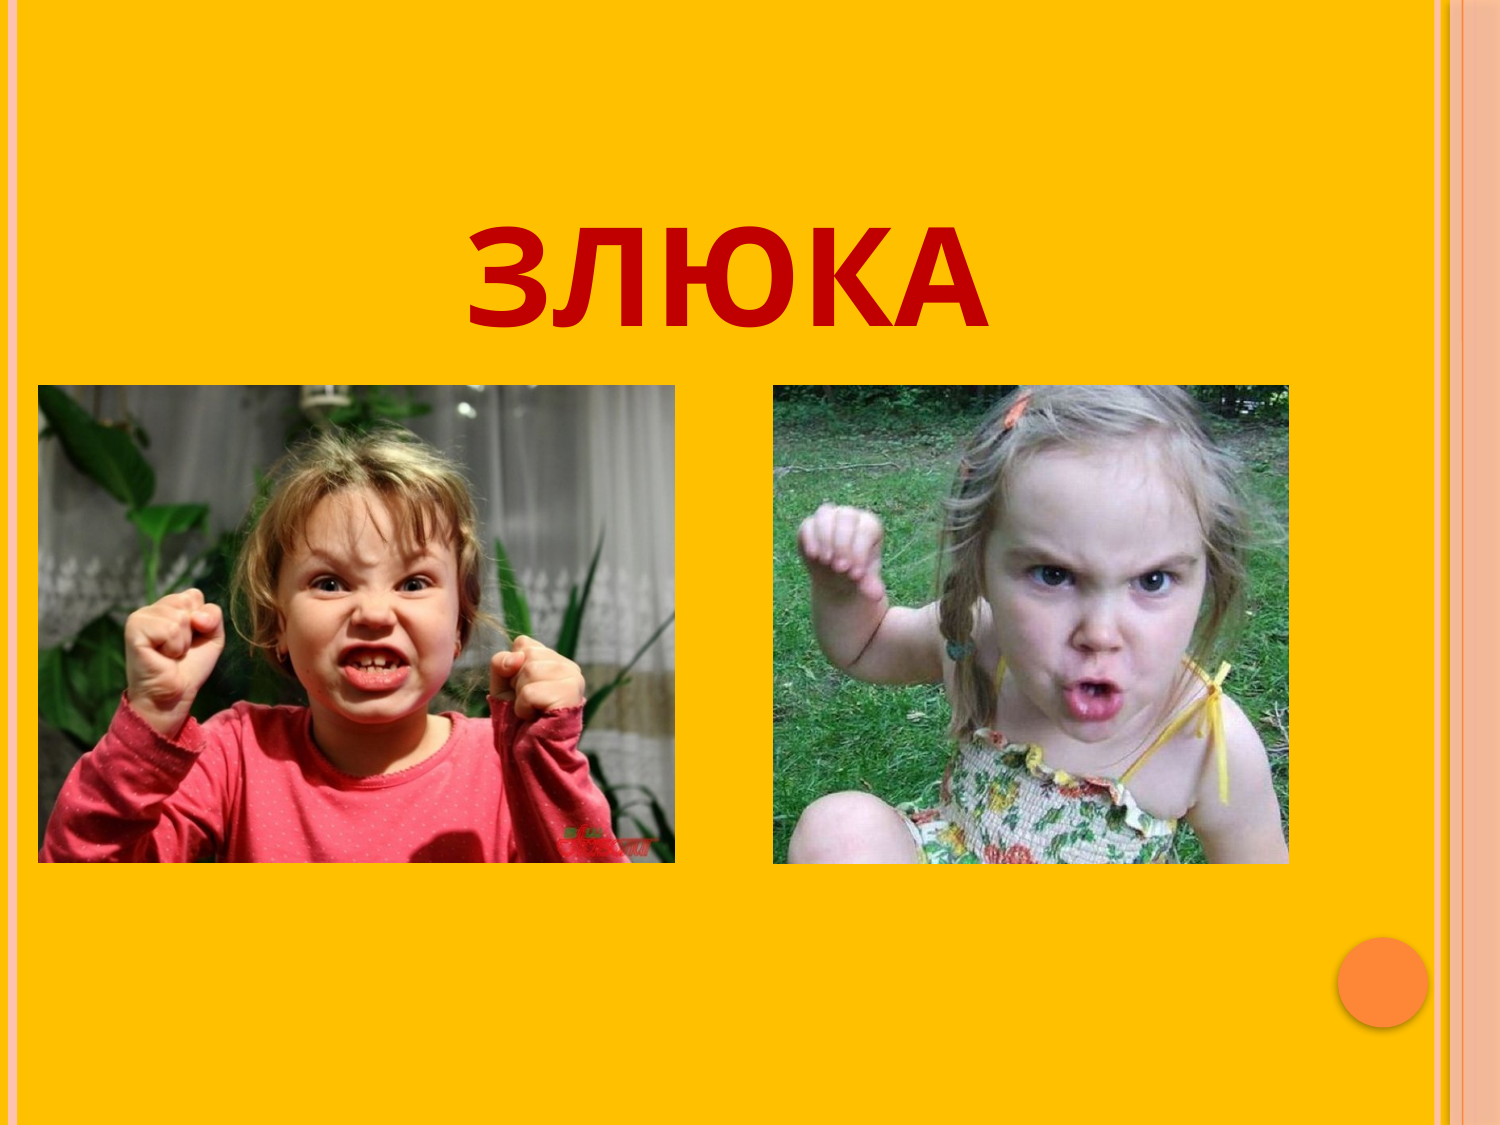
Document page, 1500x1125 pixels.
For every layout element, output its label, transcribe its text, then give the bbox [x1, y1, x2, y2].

title ЗЛЮКА [29, 30, 1424, 362]
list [38, 384, 676, 863]
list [773, 384, 1290, 864]
